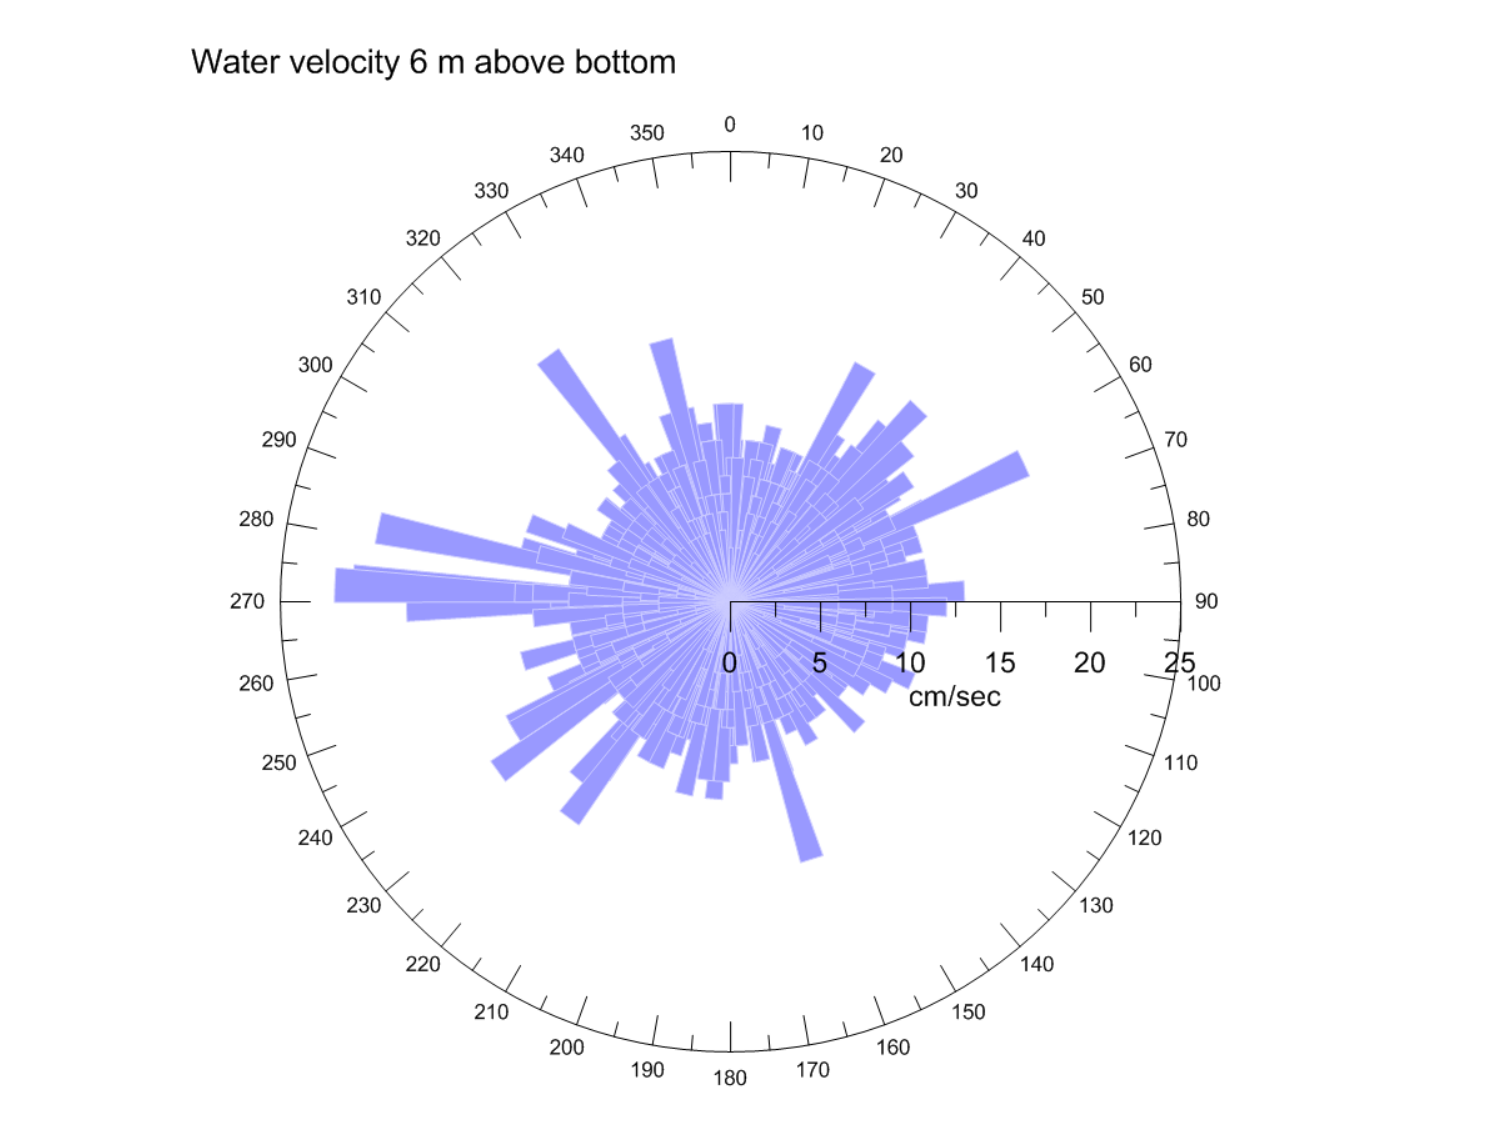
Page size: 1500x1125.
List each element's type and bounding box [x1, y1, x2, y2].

picture [190, 35, 1310, 1089]
